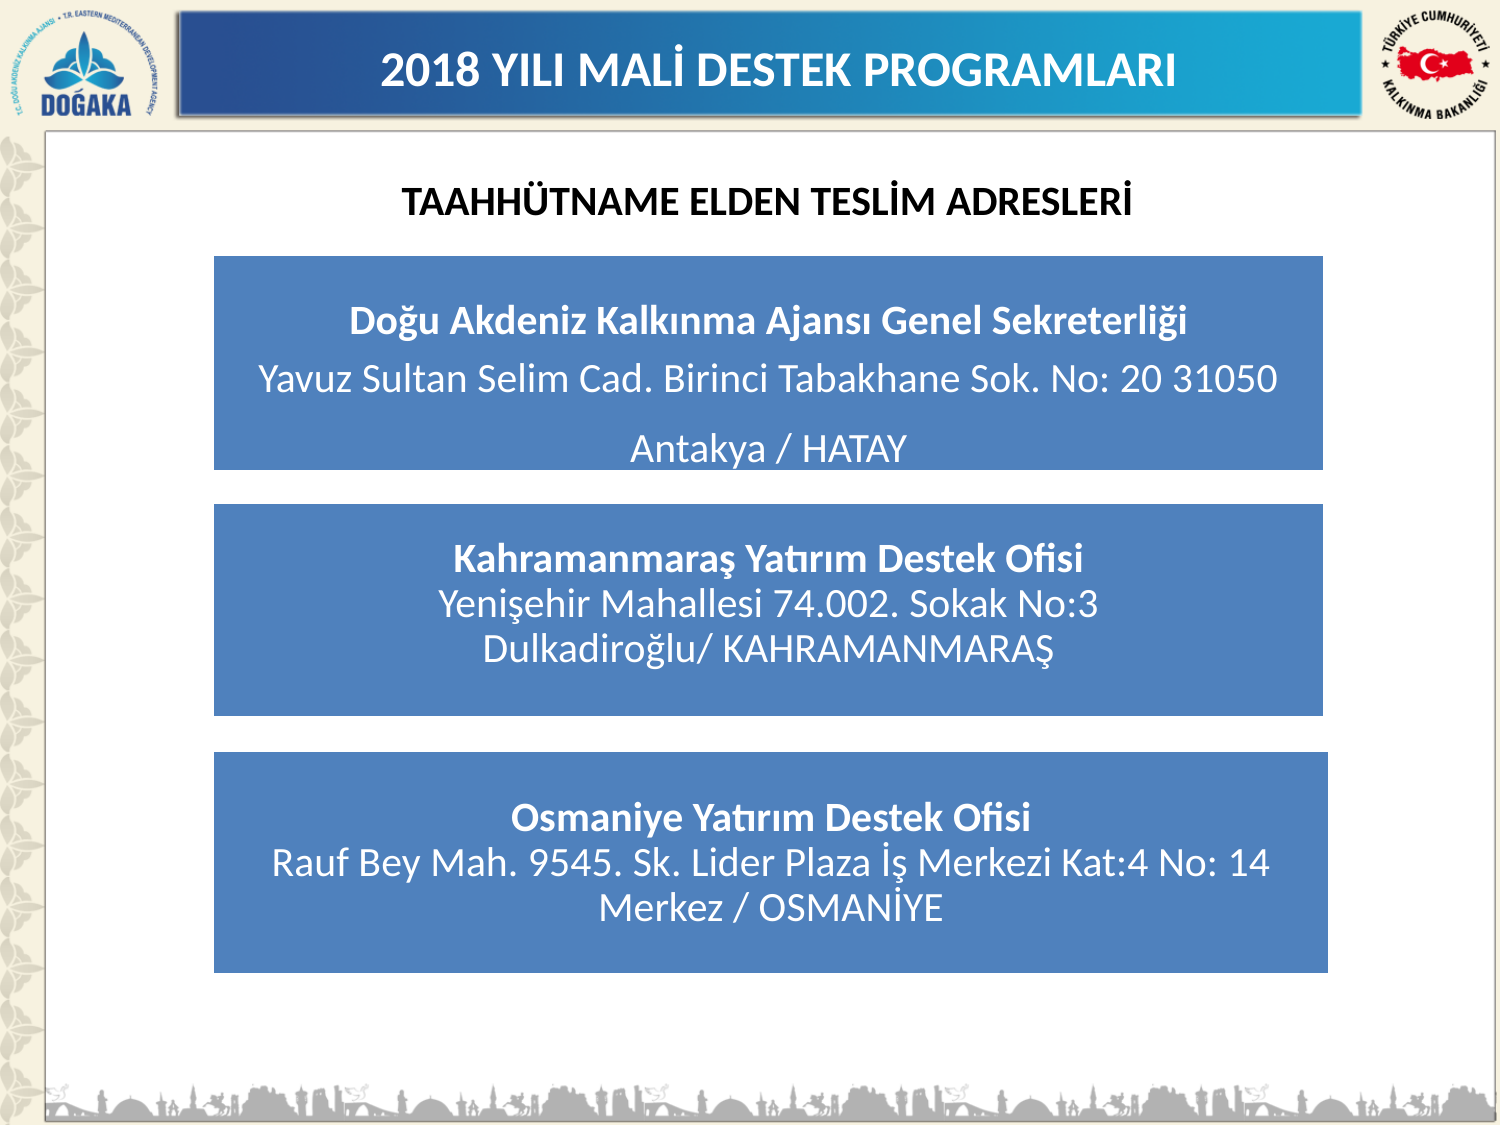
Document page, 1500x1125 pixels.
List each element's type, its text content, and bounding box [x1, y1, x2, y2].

picture [0, 0, 1500, 1125]
text_box [74, 503, 1500, 579]
text_box TAAHHÜTNAME ELDEN TESLİM ADRESLERİ [64, 166, 1471, 231]
table_header Kahramanmaraş Yatırım Destek Ofisi Yenişehir Mahallesi 74.002. Sokak No:3 Dulkadiroğlu/ KAHRAMANMARAŞ [214, 579, 1323, 716]
table_header Doğu Akdeniz Kalkınma Ajansı Genel Sekreterliği Yavuz Sultan Selim Cad. Birinci Tabakhane Sok. No: 20 31050 Antakya / HATAY [214, 256, 1323, 470]
table_header Osmaniye Yatırım Destek Ofisi Rauf Bey Mah. 9545. Sk. Lider Plaza İş Merkezi Kat:4 No: 14 Merkez / OSMANİYE [214, 752, 1328, 973]
text_box 2018 YILI MALİ DESTEK PROGRAMLARI [147, 0, 1412, 138]
